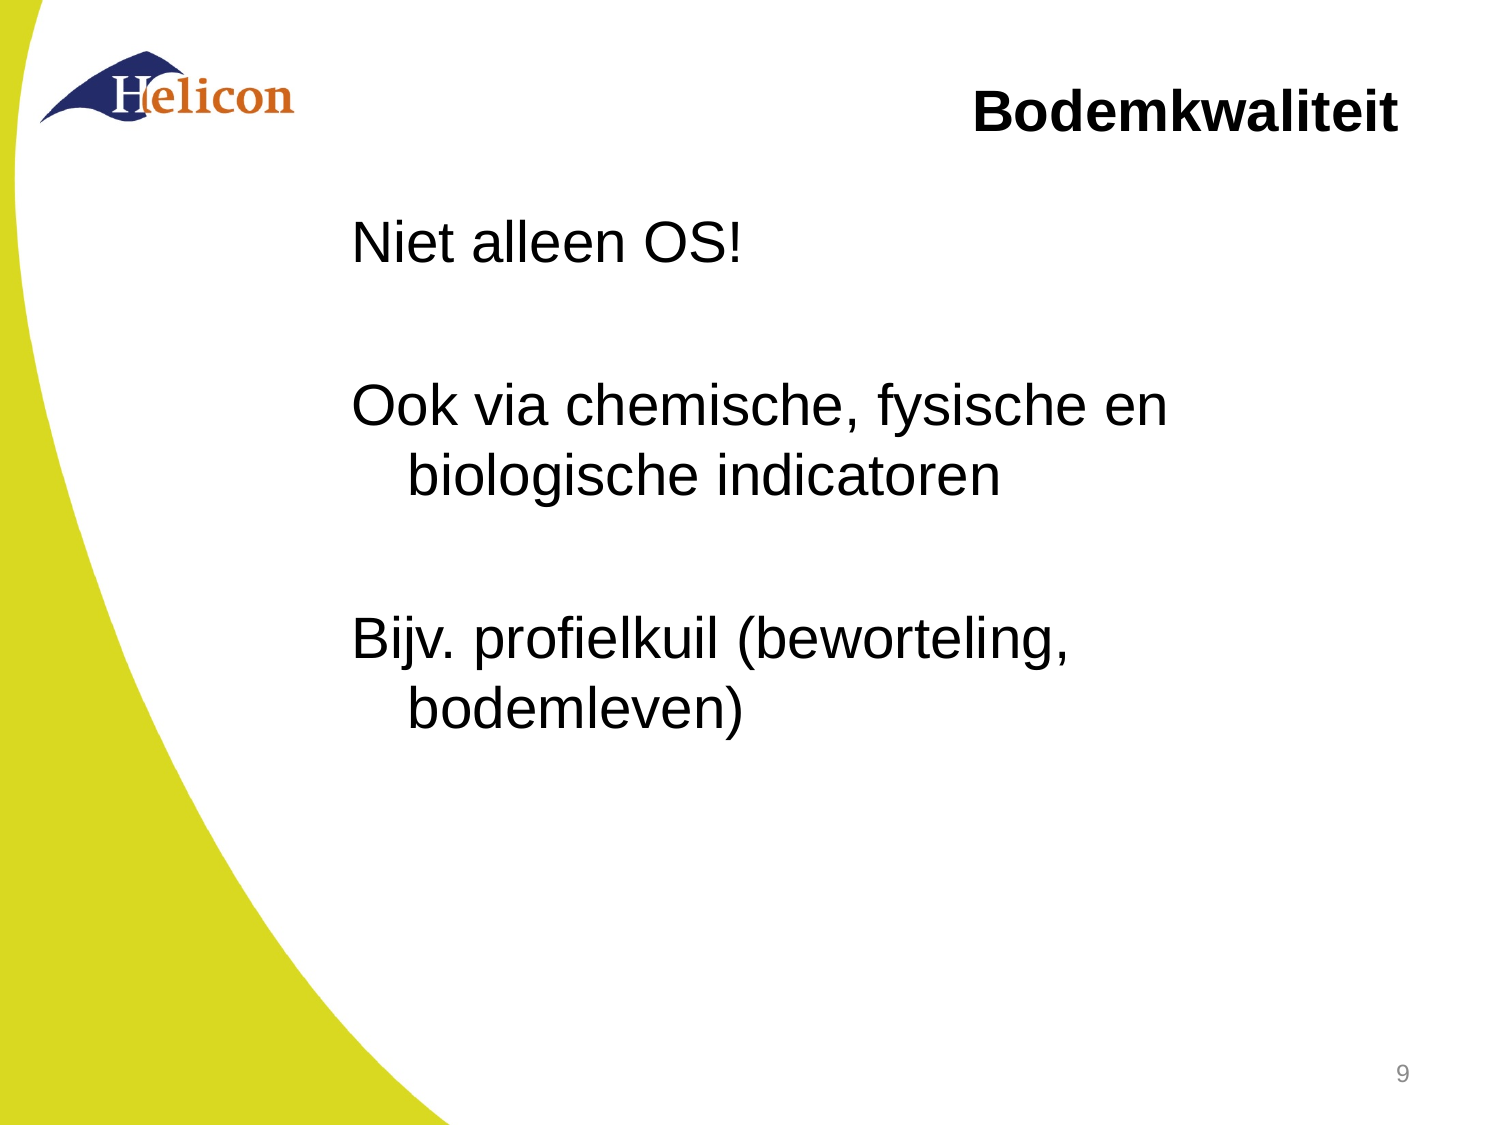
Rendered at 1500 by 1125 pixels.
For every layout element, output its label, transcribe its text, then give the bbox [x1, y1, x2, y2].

picture [0, 0, 1500, 1125]
slide_number 9 [1074, 1042, 1425, 1103]
list Niet alleen OS! Ook via chemische, fysische en biologische indicatoren Bijv. profielkuil (beworteling, bodemleven) [336, 196, 1425, 1005]
title Bodemkwaliteit [324, 54, 1415, 161]
